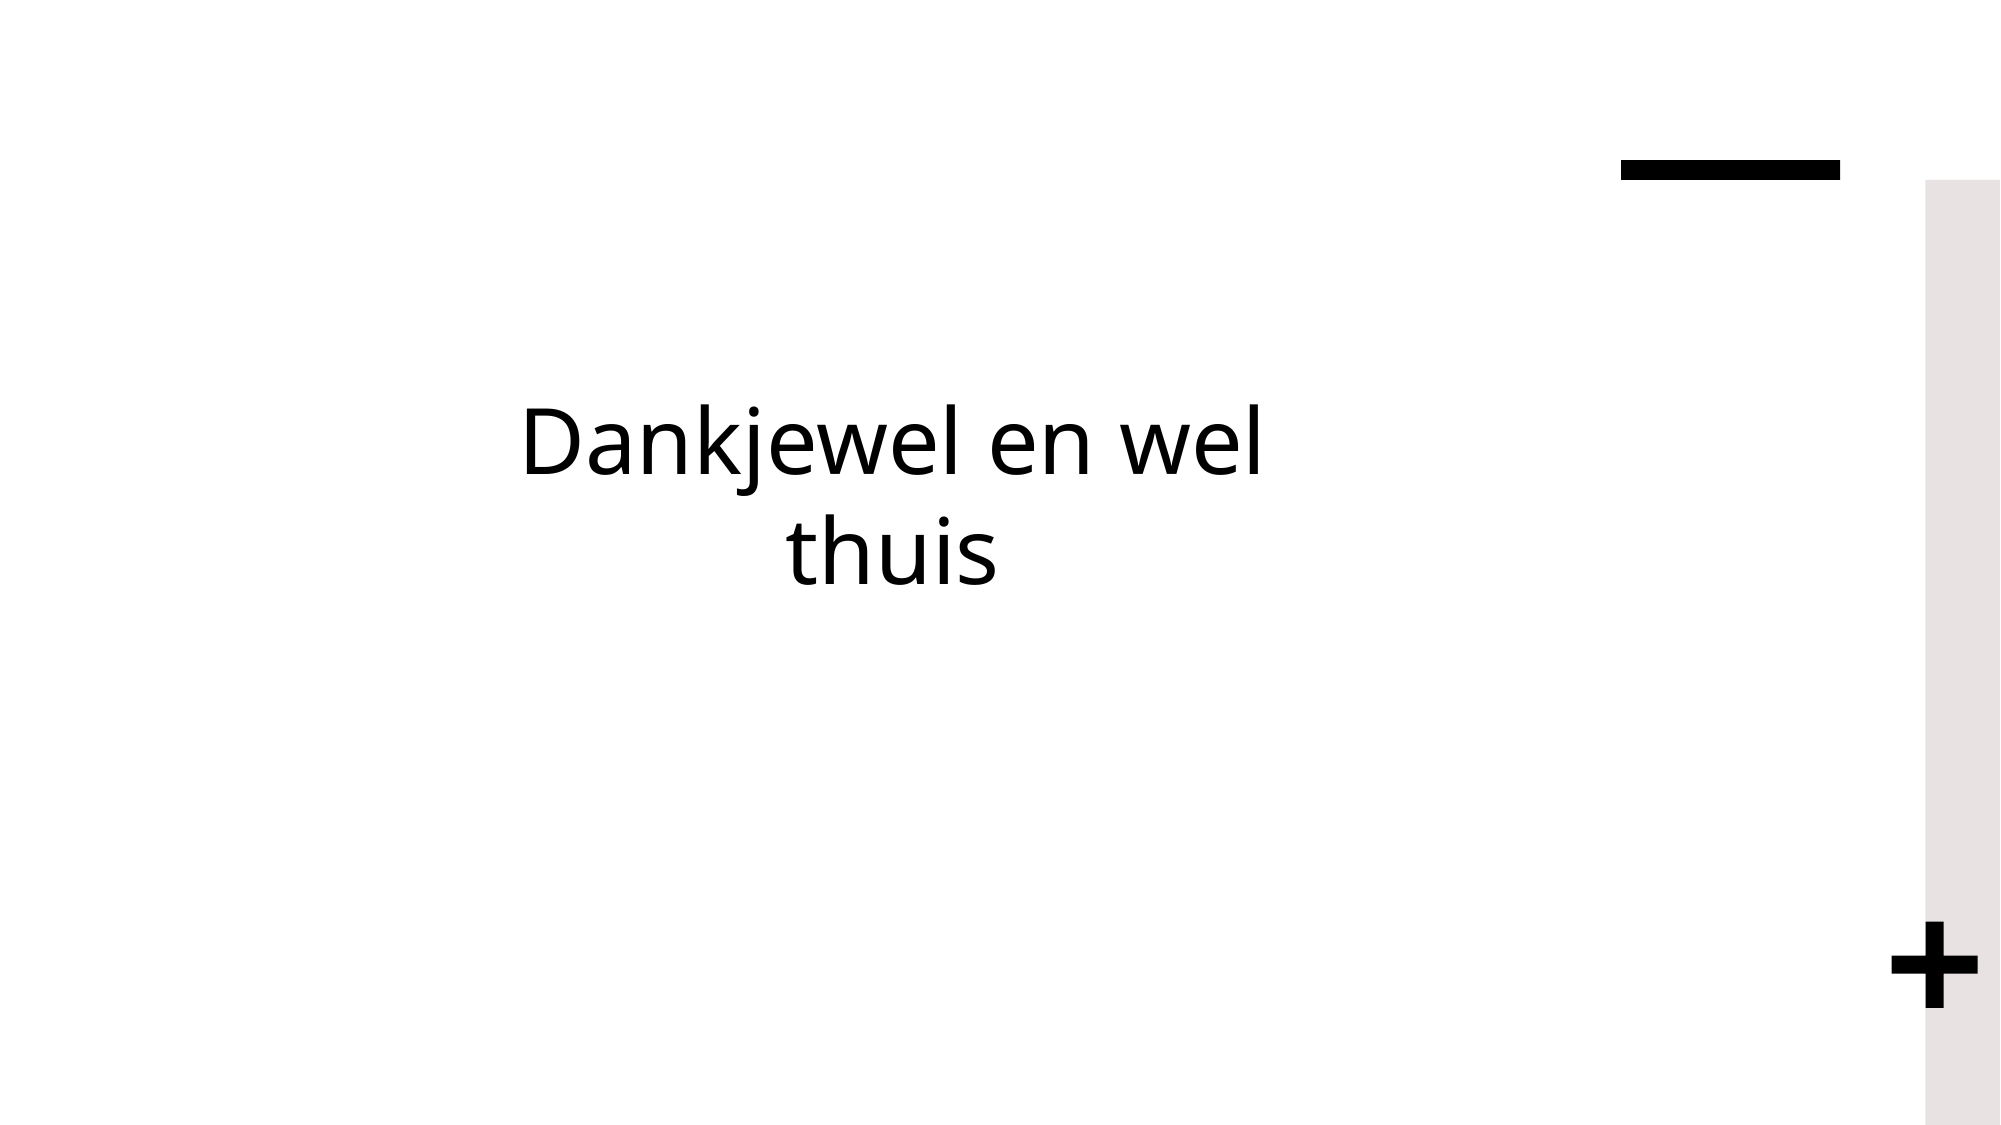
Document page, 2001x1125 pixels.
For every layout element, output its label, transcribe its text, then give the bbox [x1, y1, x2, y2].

title Dankjewel en wel thuis [426, 375, 1360, 897]
